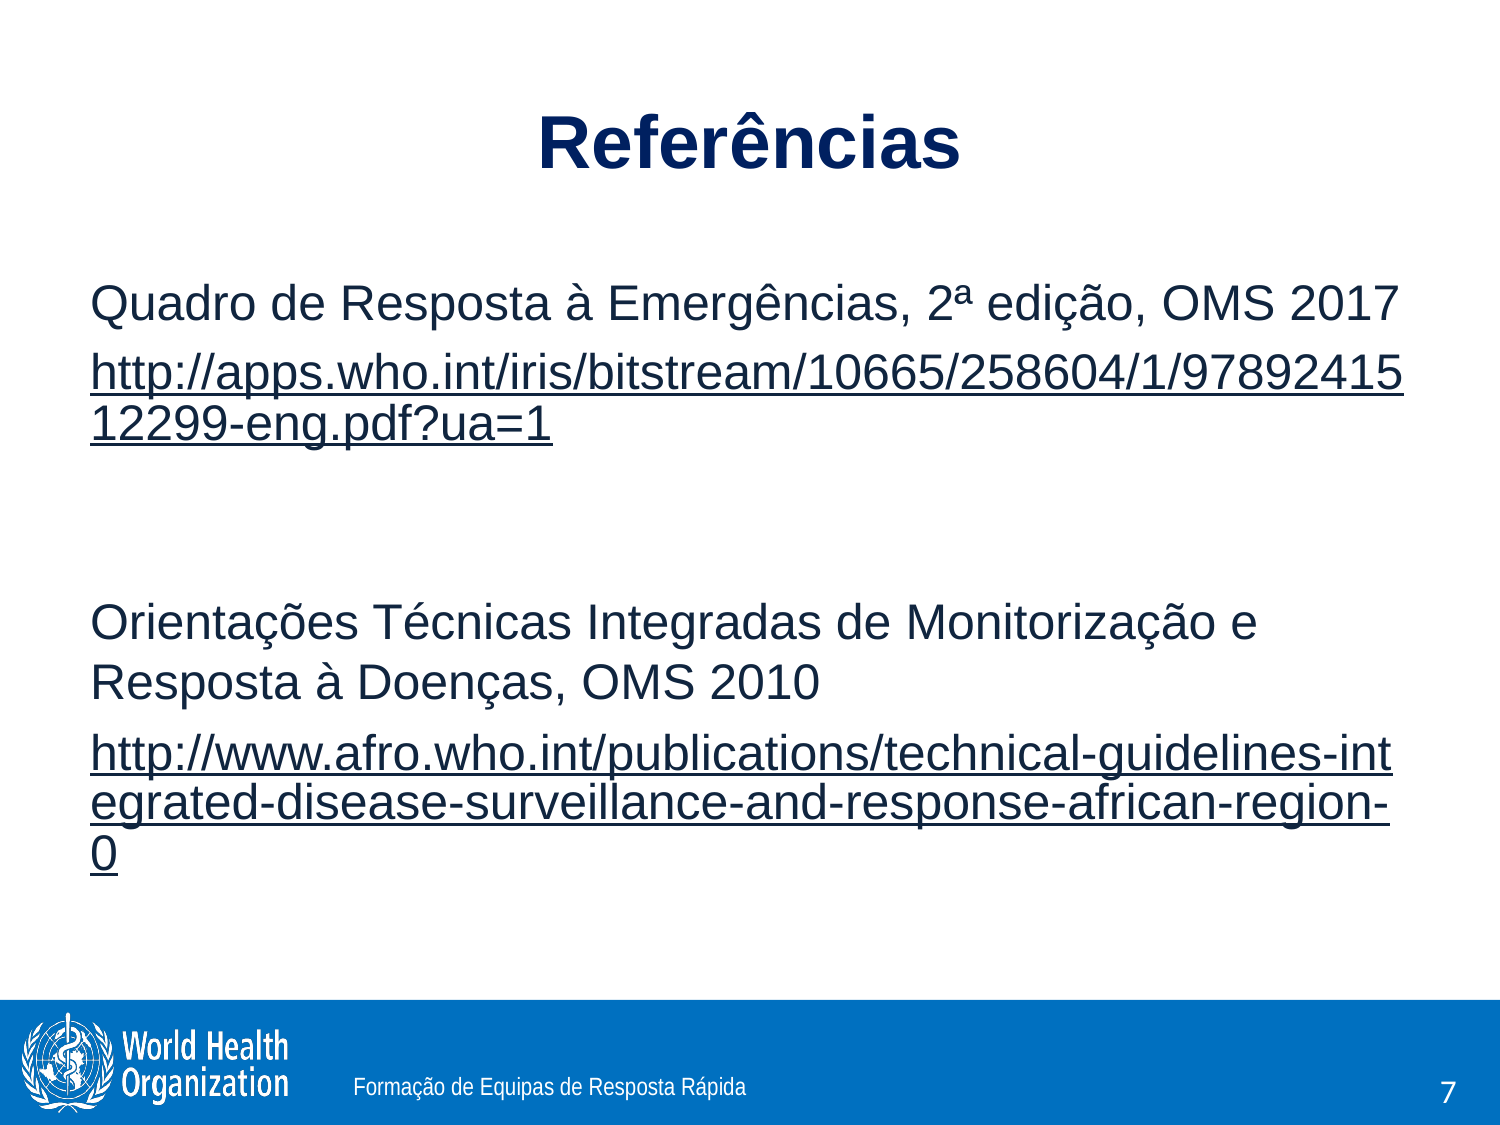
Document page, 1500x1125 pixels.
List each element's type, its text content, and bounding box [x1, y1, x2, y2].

list Quadro de Resposta à Emergências, 2ª edição, OMS 2017 http://apps.who.int/iris/bitstream/10665/258604/1/9789241512299-eng.pdf?ua=1 Orientações Técnicas Integradas de Monitorização e Resposta à Doenças, OMS 2010 http://www.afro.who.int/publications/technical-guidelines-integrated-disease-surveillance-and-response-african-region-0 [75, 262, 1425, 1005]
picture [21, 1012, 288, 1113]
title Referências [75, 45, 1425, 233]
